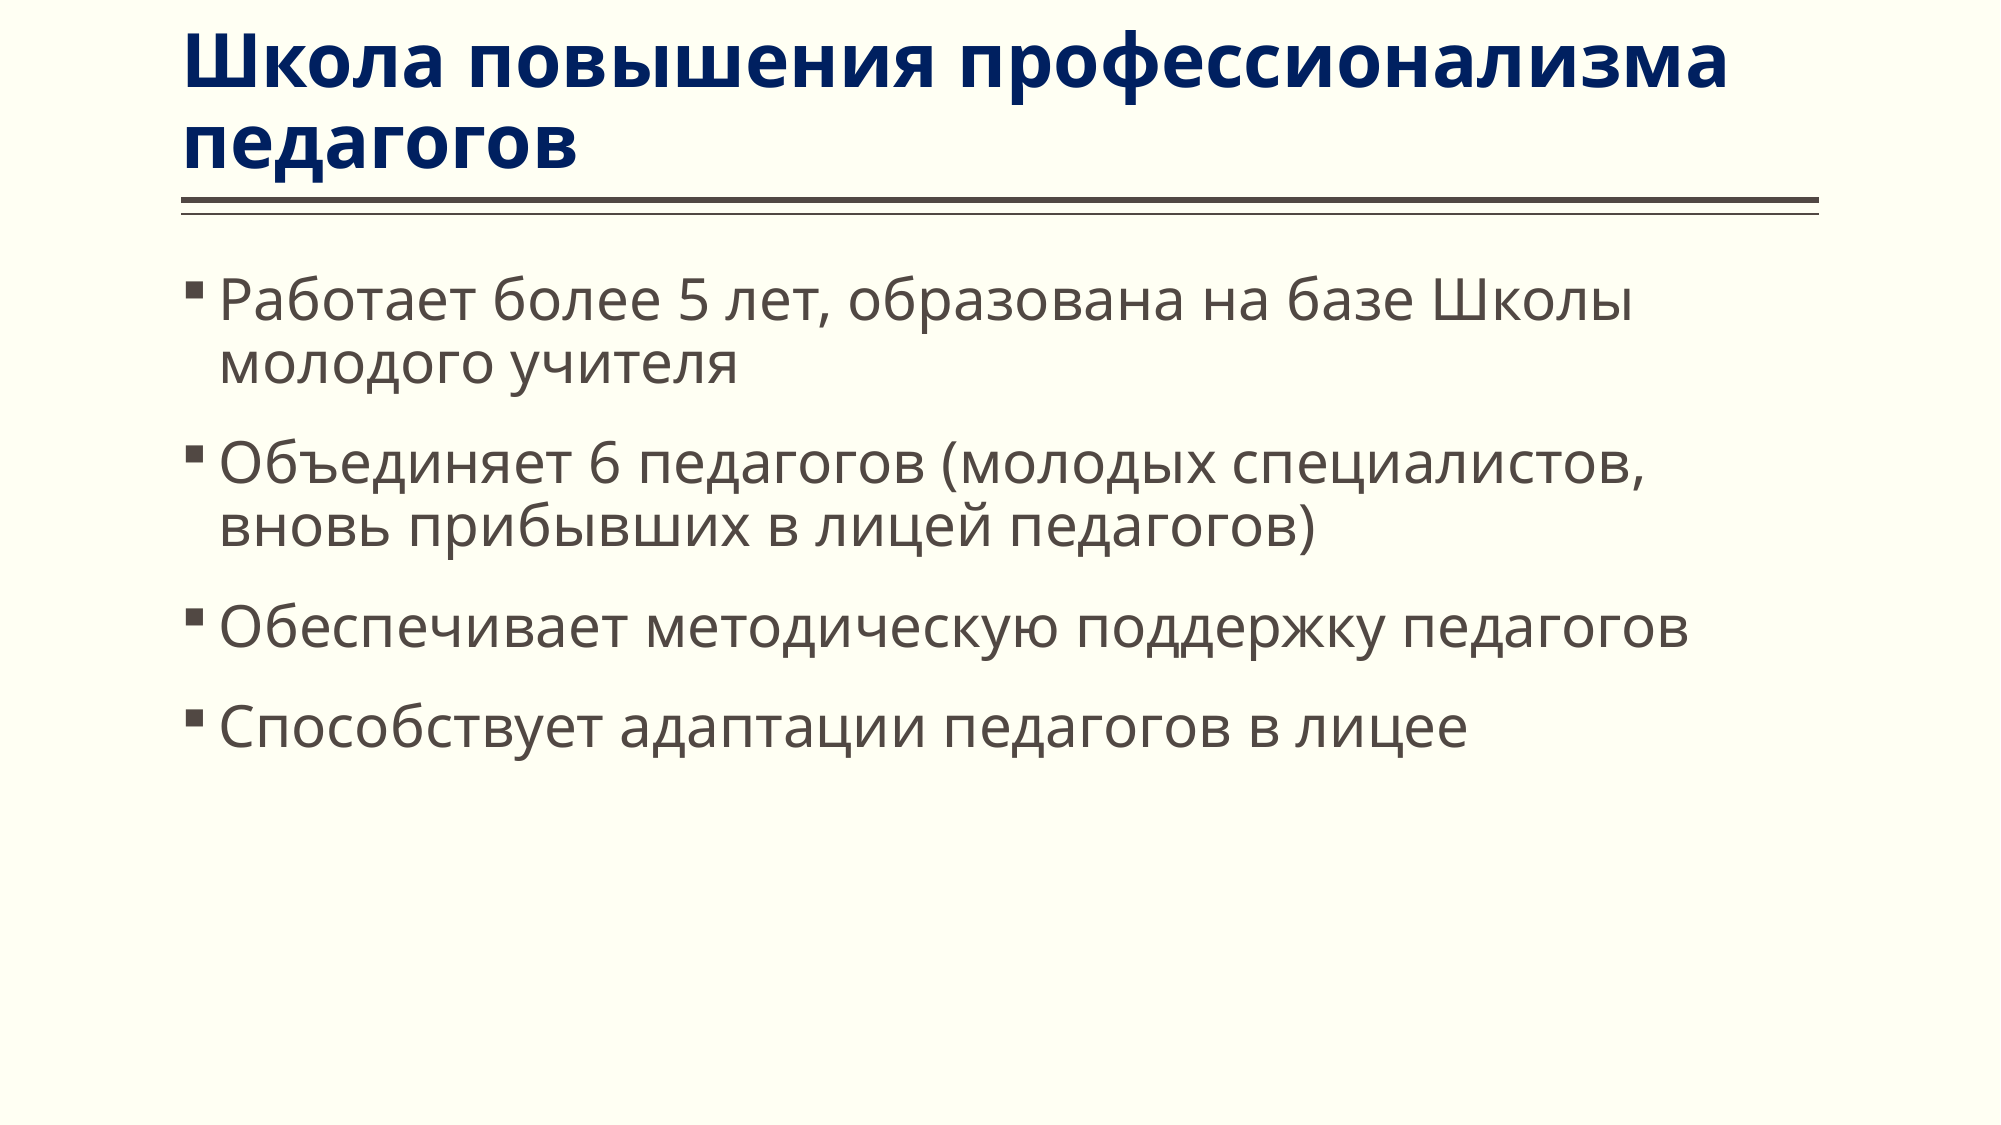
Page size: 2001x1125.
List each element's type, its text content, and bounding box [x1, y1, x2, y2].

title Школа повышения профессионализма педагогов [181, 12, 1819, 193]
list Работает более 5 лет, образована на базе Школы молодого учителя Объединяет 6 педагогов (молодых специалистов, вновь прибывших в лицей педагогов) Обеспечивает методическую поддержку педагогов Способствует адаптации педагогов в лицее [181, 262, 1819, 1013]
